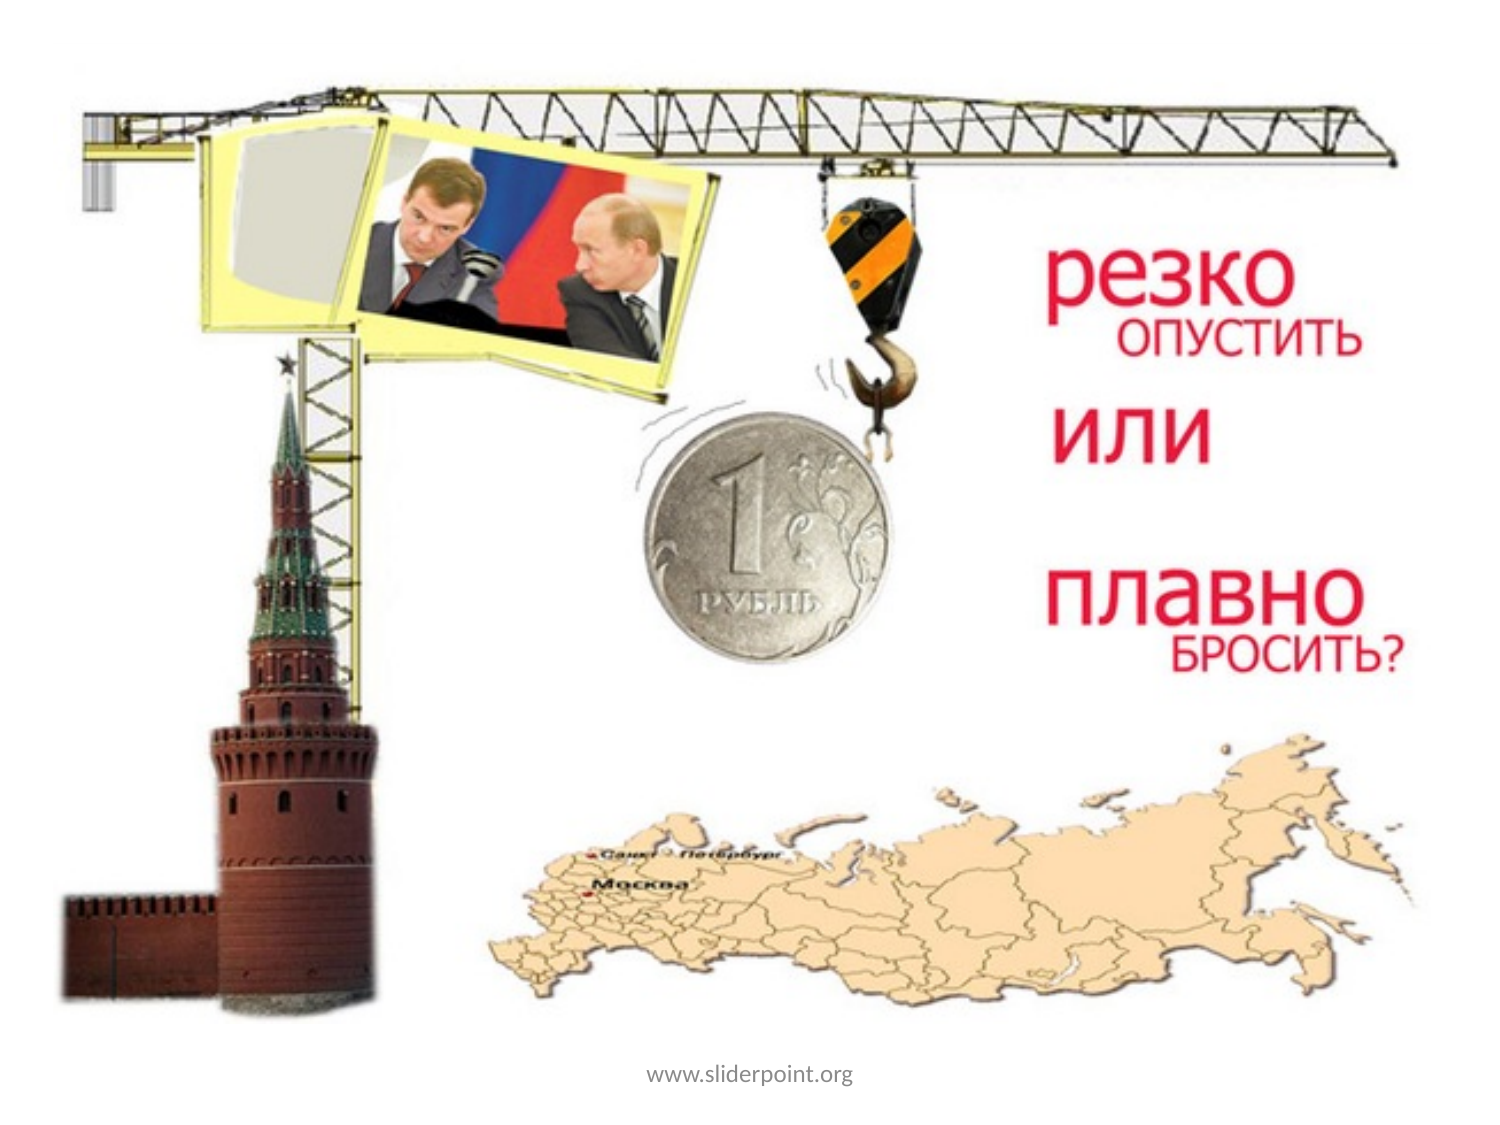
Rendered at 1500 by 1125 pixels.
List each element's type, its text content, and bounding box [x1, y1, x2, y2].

footer www.sliderpoint.org [512, 1042, 988, 1103]
picture [52, 42, 1441, 1024]
